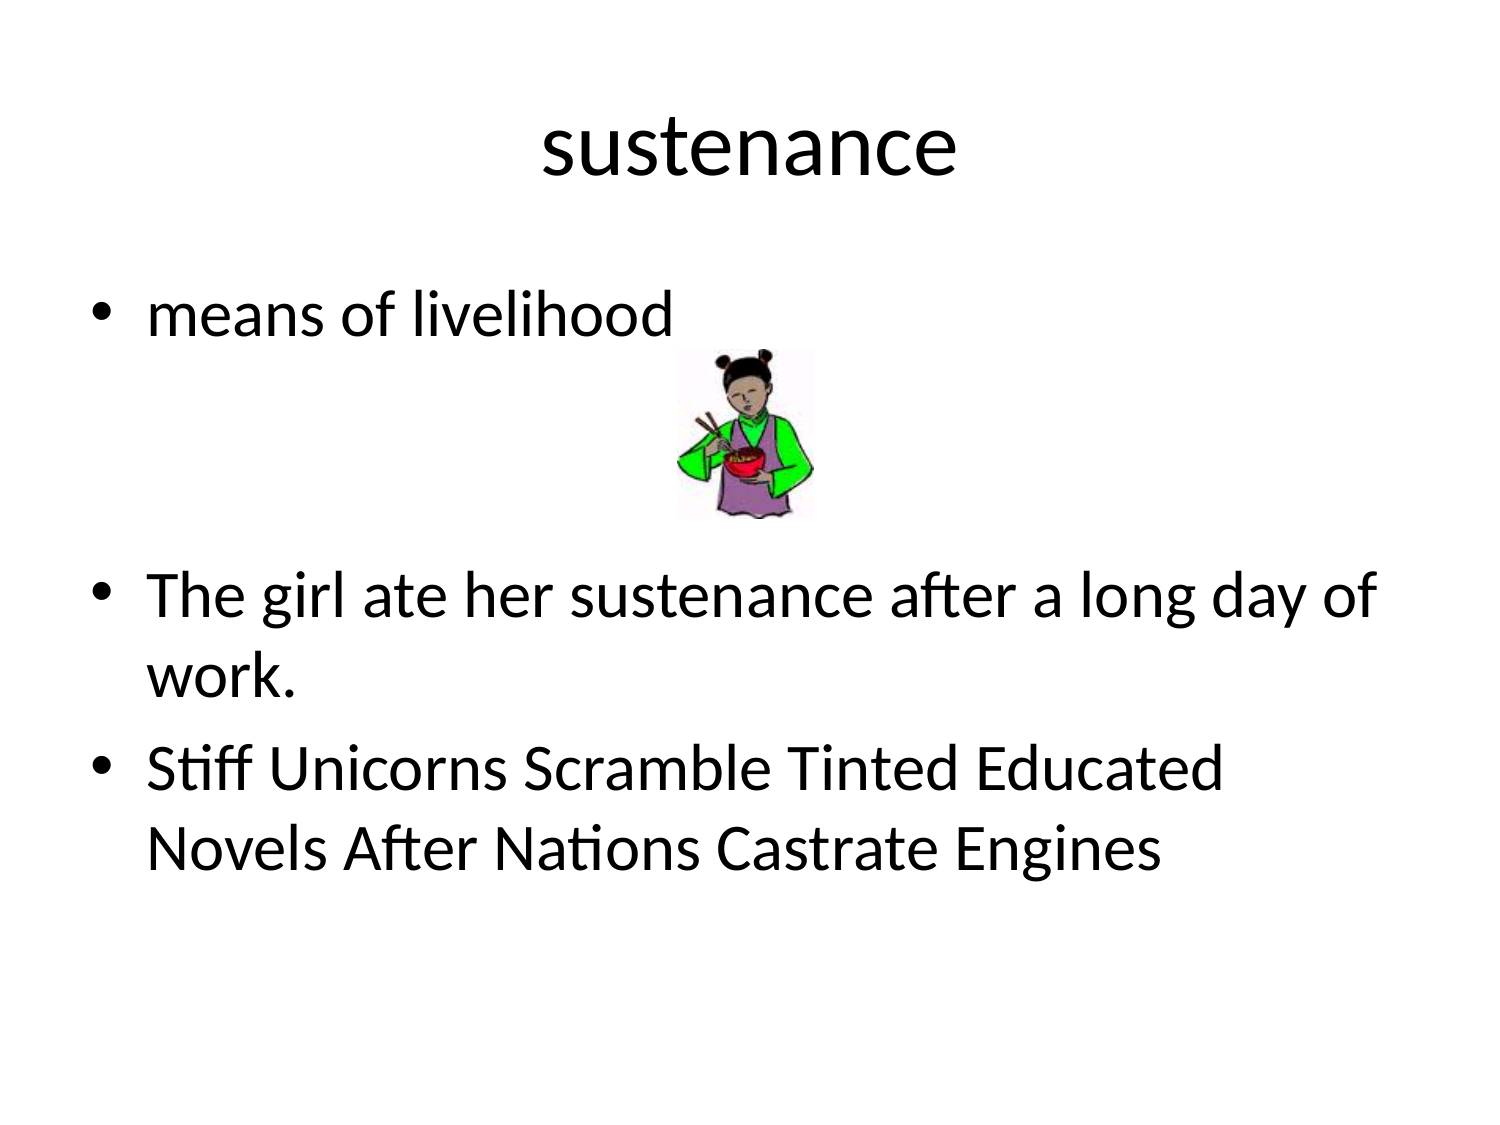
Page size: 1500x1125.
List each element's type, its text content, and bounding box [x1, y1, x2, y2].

title sustenance [75, 45, 1425, 233]
picture [676, 349, 814, 519]
list means of livelihood The girl ate her sustenance after a long day of work. Stiff Unicorns Scramble Tinted Educated Novels After Nations Castrate Engines [75, 262, 1425, 1005]
